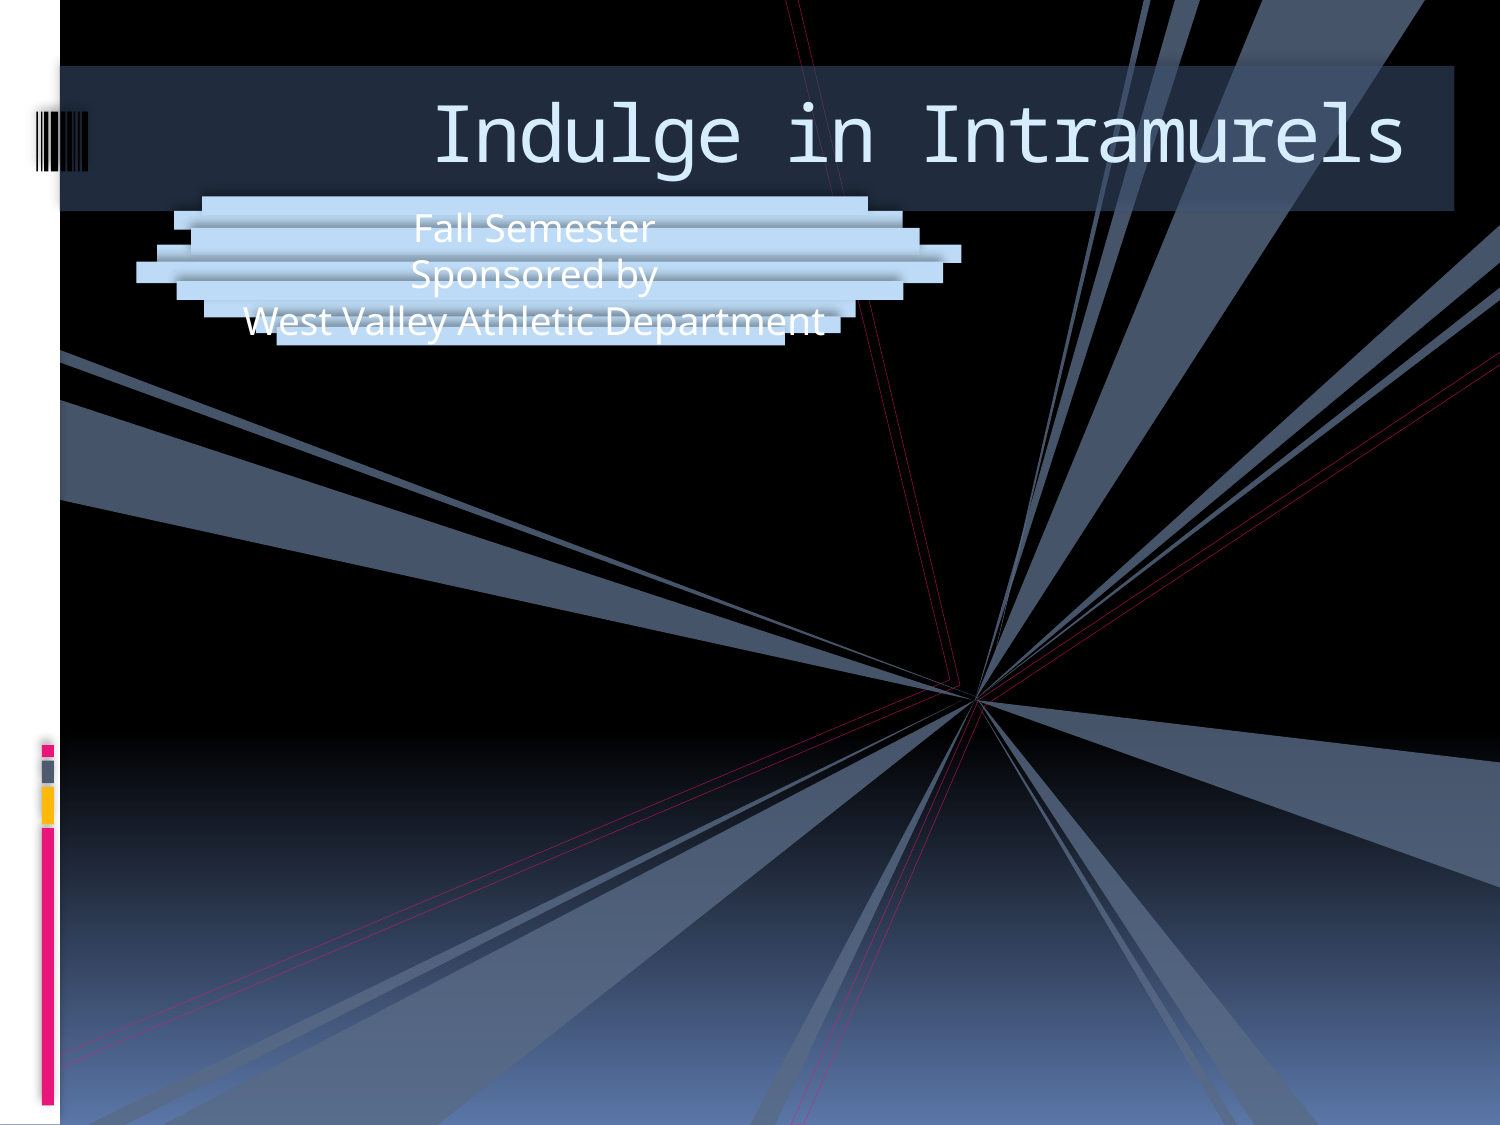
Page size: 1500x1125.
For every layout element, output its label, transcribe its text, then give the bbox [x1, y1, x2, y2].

subtitle Fall Semester Sponsored by West Valley Athletic Department [218, 203, 850, 354]
title Indulge in Intramurels [87, 76, 1425, 204]
